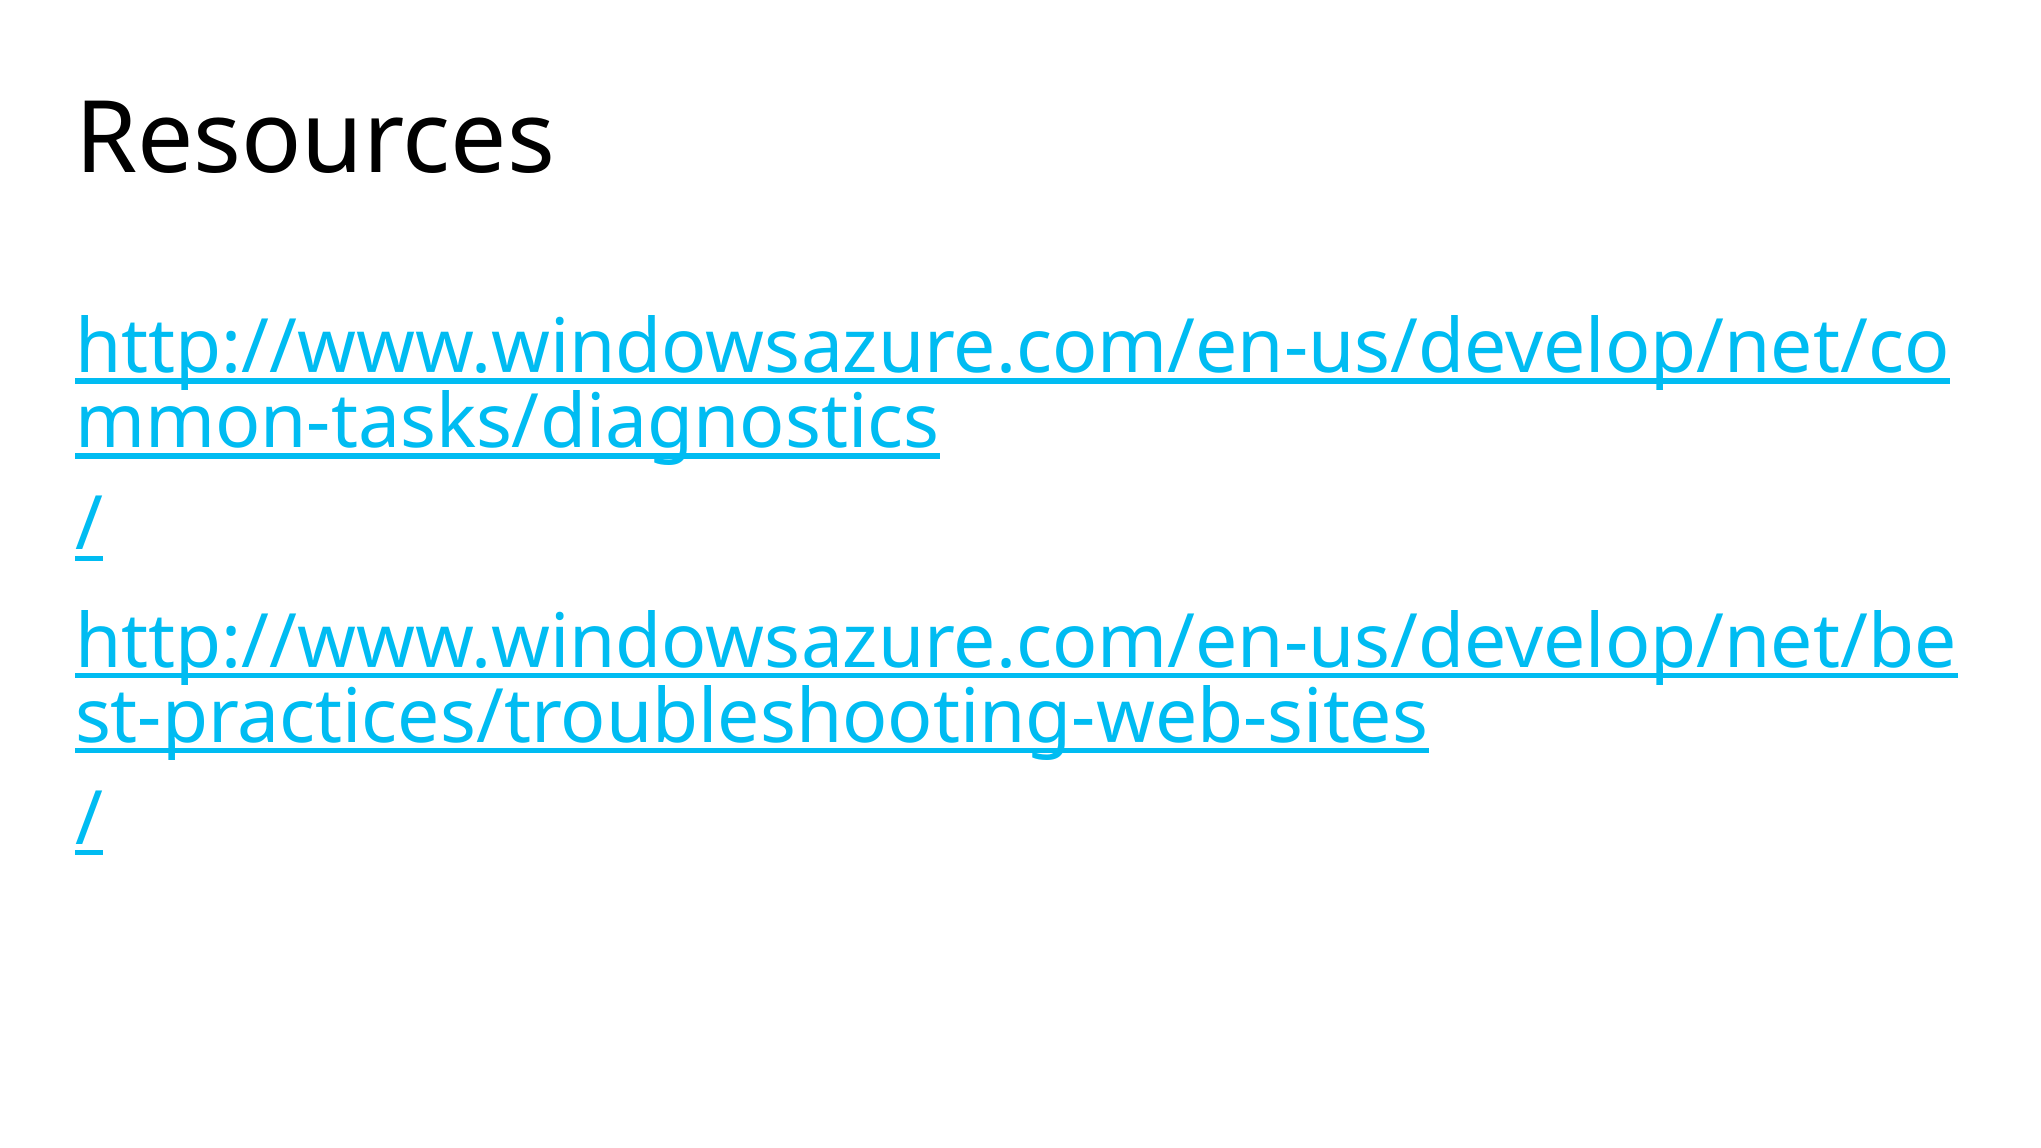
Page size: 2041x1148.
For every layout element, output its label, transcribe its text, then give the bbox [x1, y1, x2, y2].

title Resources [45, 48, 1996, 199]
list http://www.windowsazure.com/en-us/develop/net/common-tasks/diagnostics/ http://www.windowsazure.com/en-us/develop/net/best-practices/troubleshooting-web-sites/ [45, 273, 1996, 1099]
